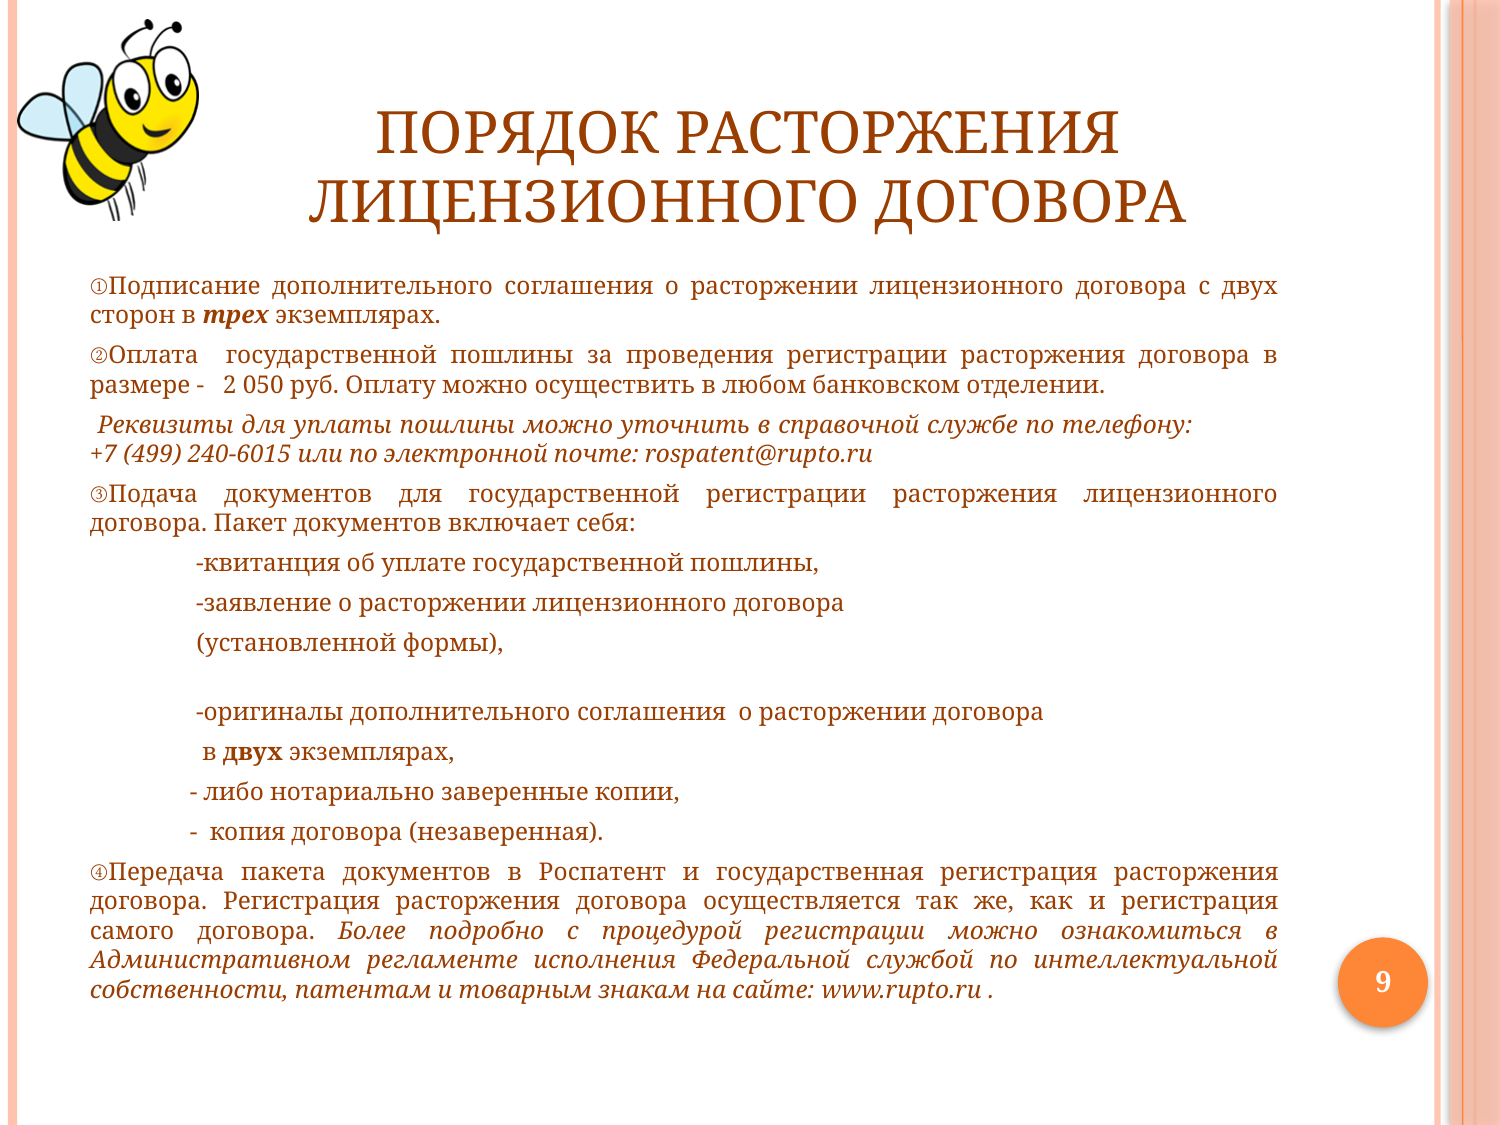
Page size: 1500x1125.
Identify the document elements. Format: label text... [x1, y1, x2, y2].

title Порядок расторжения лицензионного договора [135, 54, 1361, 243]
picture [17, 18, 200, 221]
list ①Подписание дополнительного соглашения о расторжении лицензионного договора с двух сторон в трех экземплярах. ②Оплата государственной пошлины за проведения регистрации расторжения договора в размере - 2 050 руб. Оплату можно осуществить в любом банковском отделении. Реквизиты для уплаты пошлины можно уточнить в справочной службе по телефону: +7 (499) 240-6015 или по электронной почте: rospatent@rupto.ru ③Подача документов для государственной регистрации расторжения лицензионного договора. Пакет документов включает себя: -квитанция об уплате государственной пошлины, -заявление о расторжении лицензионного договора (установленной формы), -оригиналы дополнительного соглашения о расторжении договора в двух экземплярах, - либо нотариально заверенные копии, - копия договора (незаверенная). ④Передача пакета документов в Роспатент и государственная регистрация расторжения договора. Регистрация расторжения договора осуществляется так же, как и регистрация самого договора. Более подробно с процедурой регистрации можно ознакомиться в Административном регламенте исполнения Федеральной службой по интеллектуальной собственности, патентам и товарным знакам на сайте: www.rupto.ru . [75, 262, 1294, 1013]
slide_number 9 [1333, 940, 1434, 1027]
